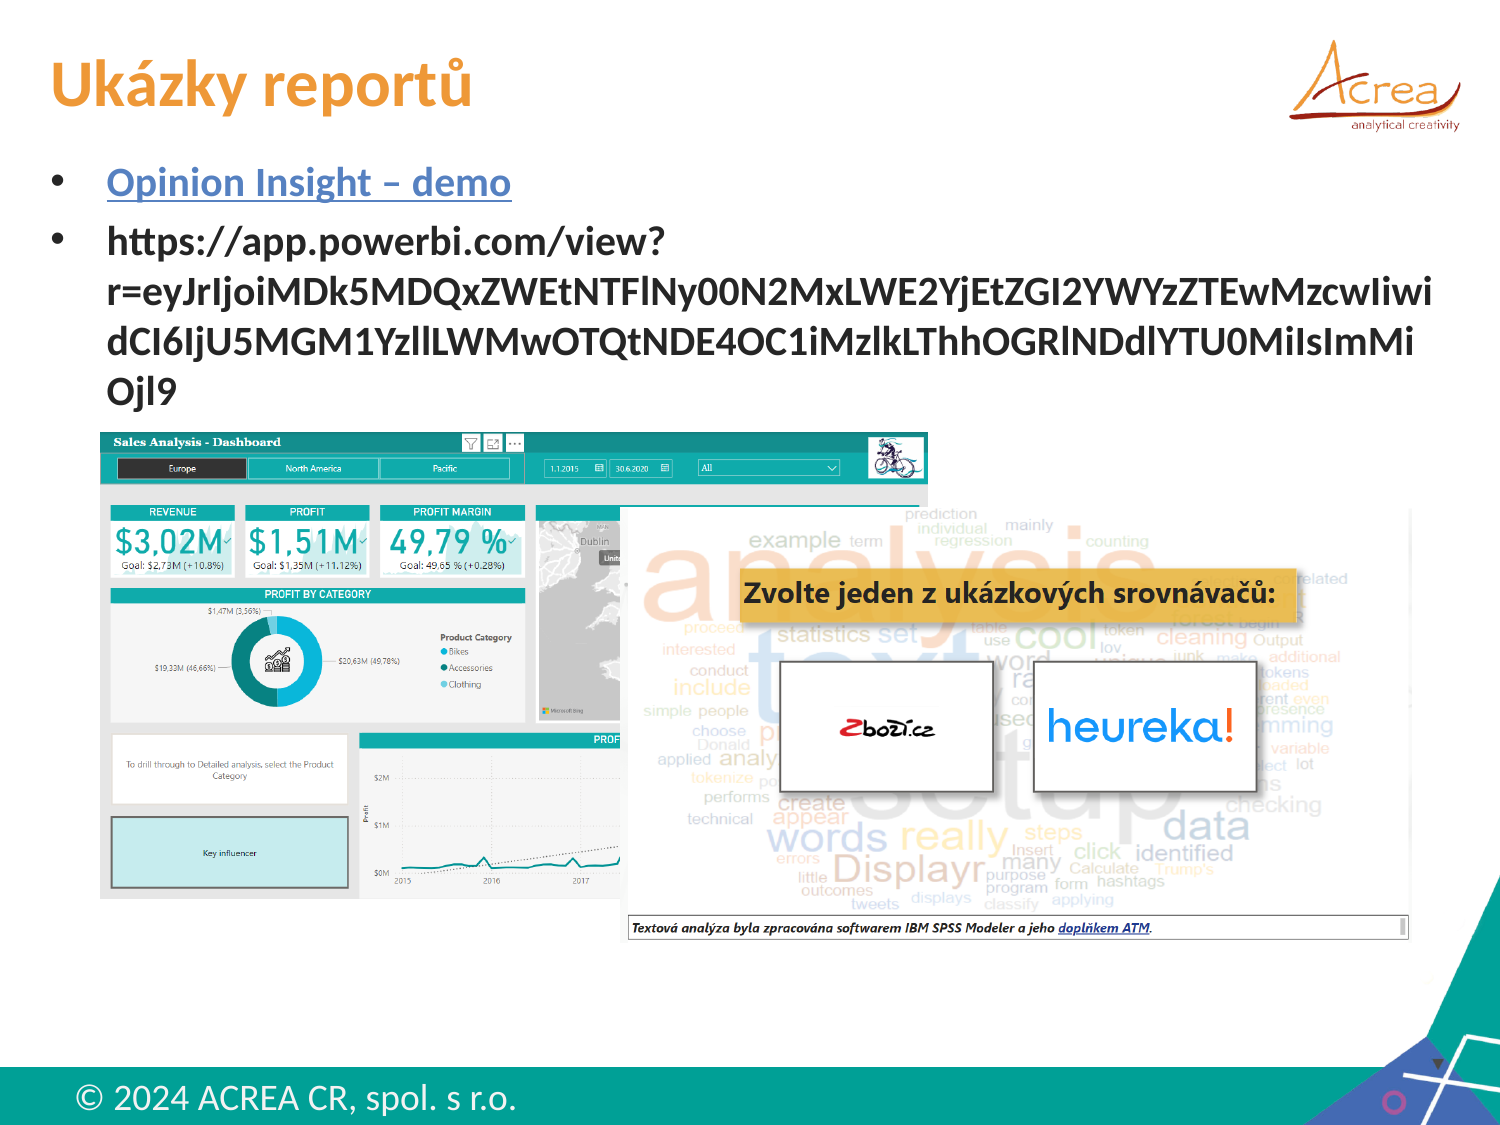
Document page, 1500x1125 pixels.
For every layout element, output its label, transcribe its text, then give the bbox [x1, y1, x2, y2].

picture [1280, 853, 1500, 1125]
picture [1249, 10, 1500, 161]
list Opinion Insight – demo https://app.powerbi.com/view?r=eyJrIjoiMDk5MDQxZWEtNTFlNy00N2MxLWE2YjEtZGI2YWYzZTEwMzcwIiwidCI6IjU5MGM1YzllLWMwOTQtNDE4OC1iMzlkLThhOGRlNDdlYTU0MiIsImMiOjl9 [35, 147, 1453, 1010]
title Ukázky reportů [35, 35, 1276, 124]
picture [100, 432, 1412, 943]
